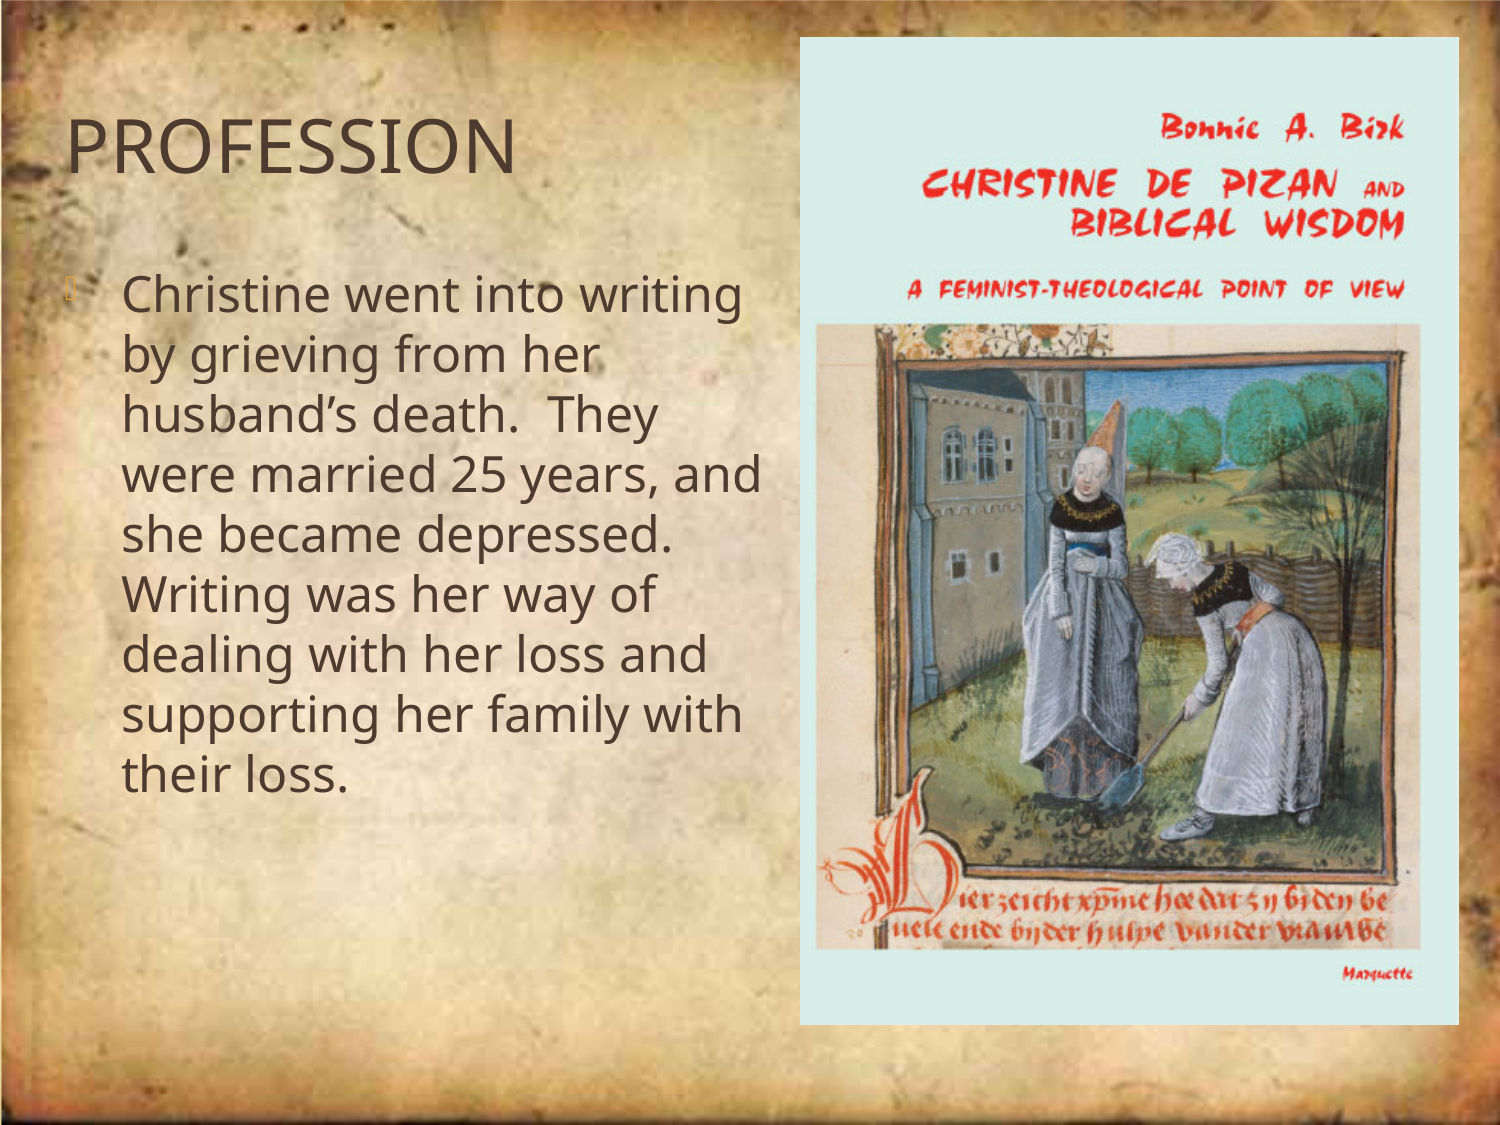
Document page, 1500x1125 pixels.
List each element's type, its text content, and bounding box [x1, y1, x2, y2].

list Christine went into writing by grieving from her husband’s death. They were married 25 years, and she became depressed. Writing was her way of dealing with her loss and supporting her family with their loss. [50, 254, 178, 1038]
title Profession [50, 75, 178, 213]
picture [2, 1, 185, 1125]
picture [187, 0, 1499, 1125]
title Profession [1467, 75, 1475, 213]
